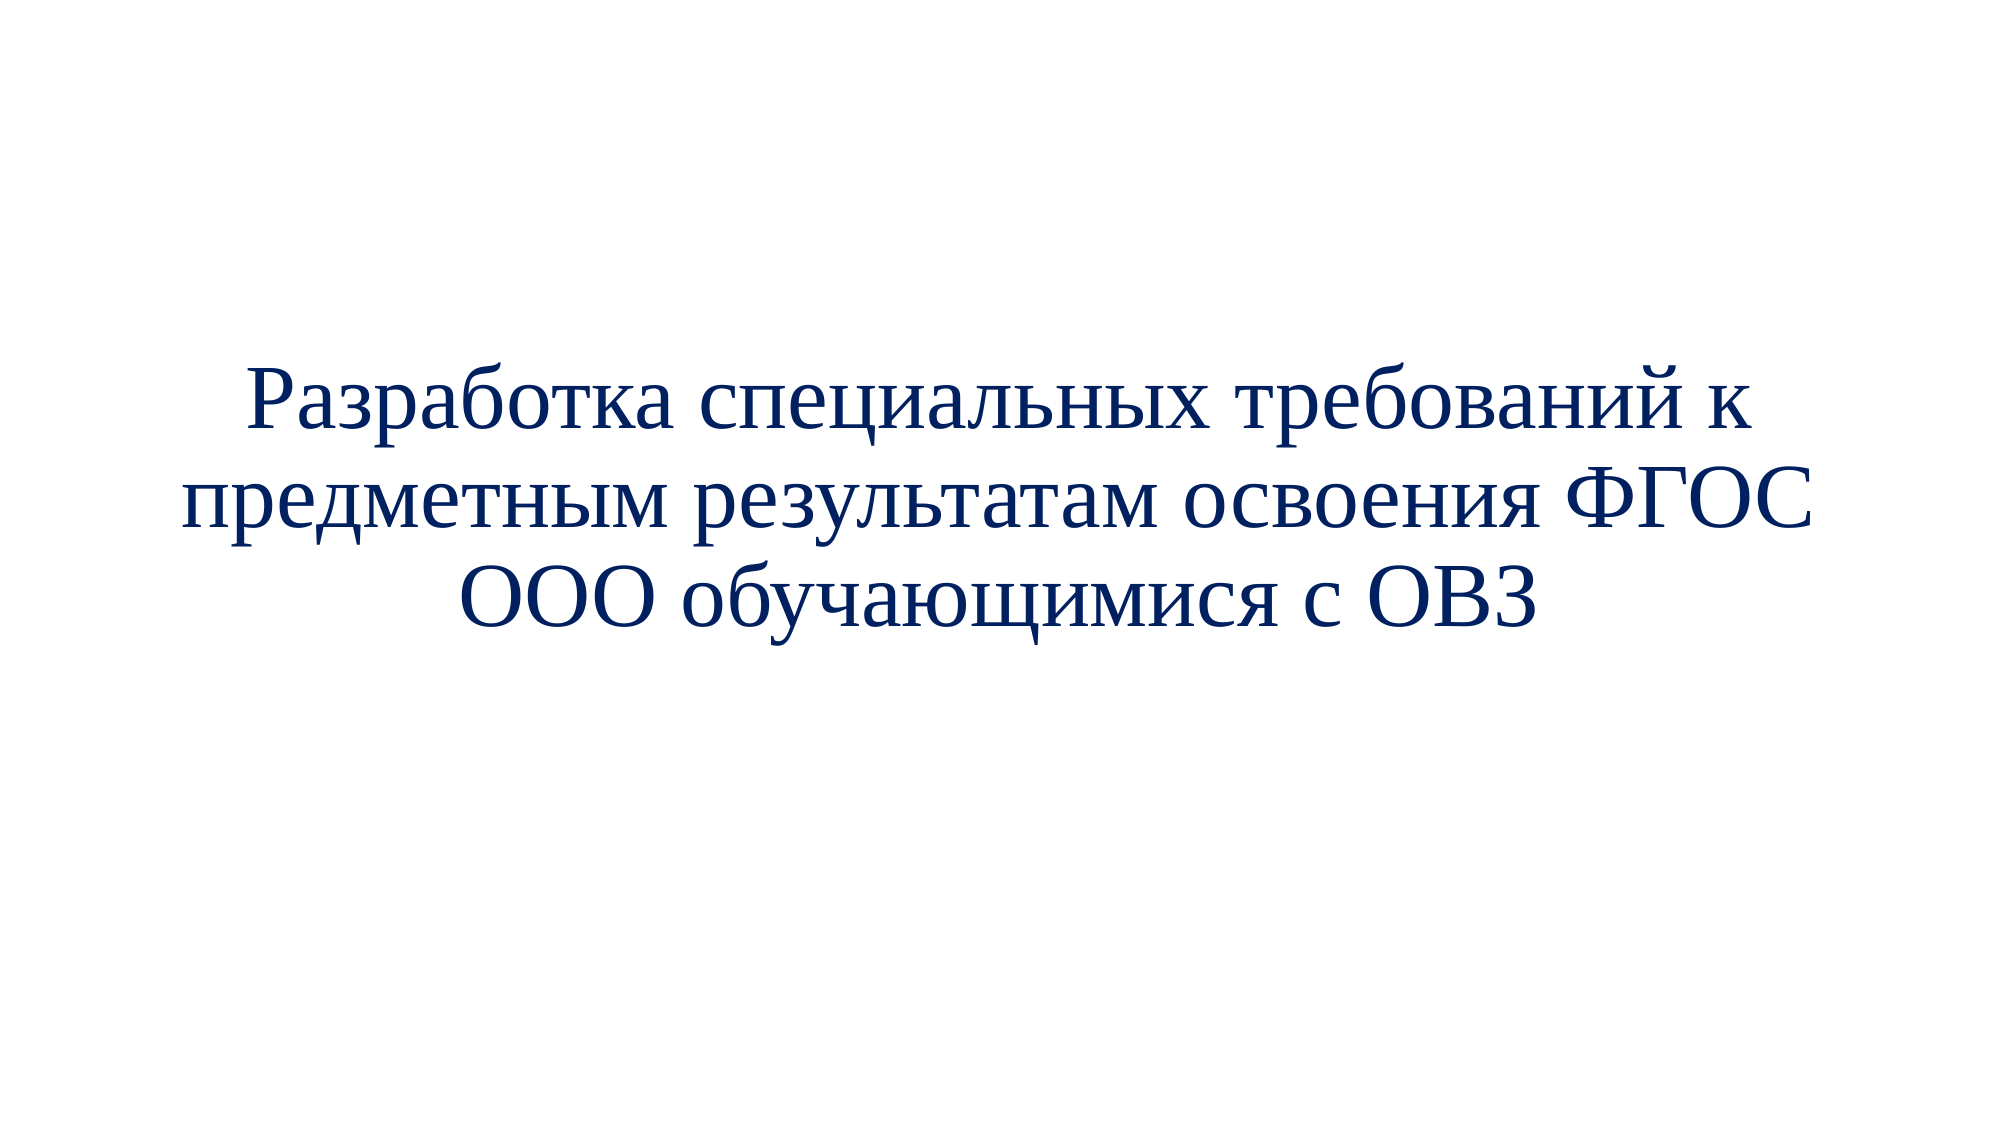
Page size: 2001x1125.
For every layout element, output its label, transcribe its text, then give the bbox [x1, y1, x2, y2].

title Разработка специальных требований к предметным результатам освоения ФГОС ООО обучающимися с ОВЗ [146, 125, 1853, 654]
